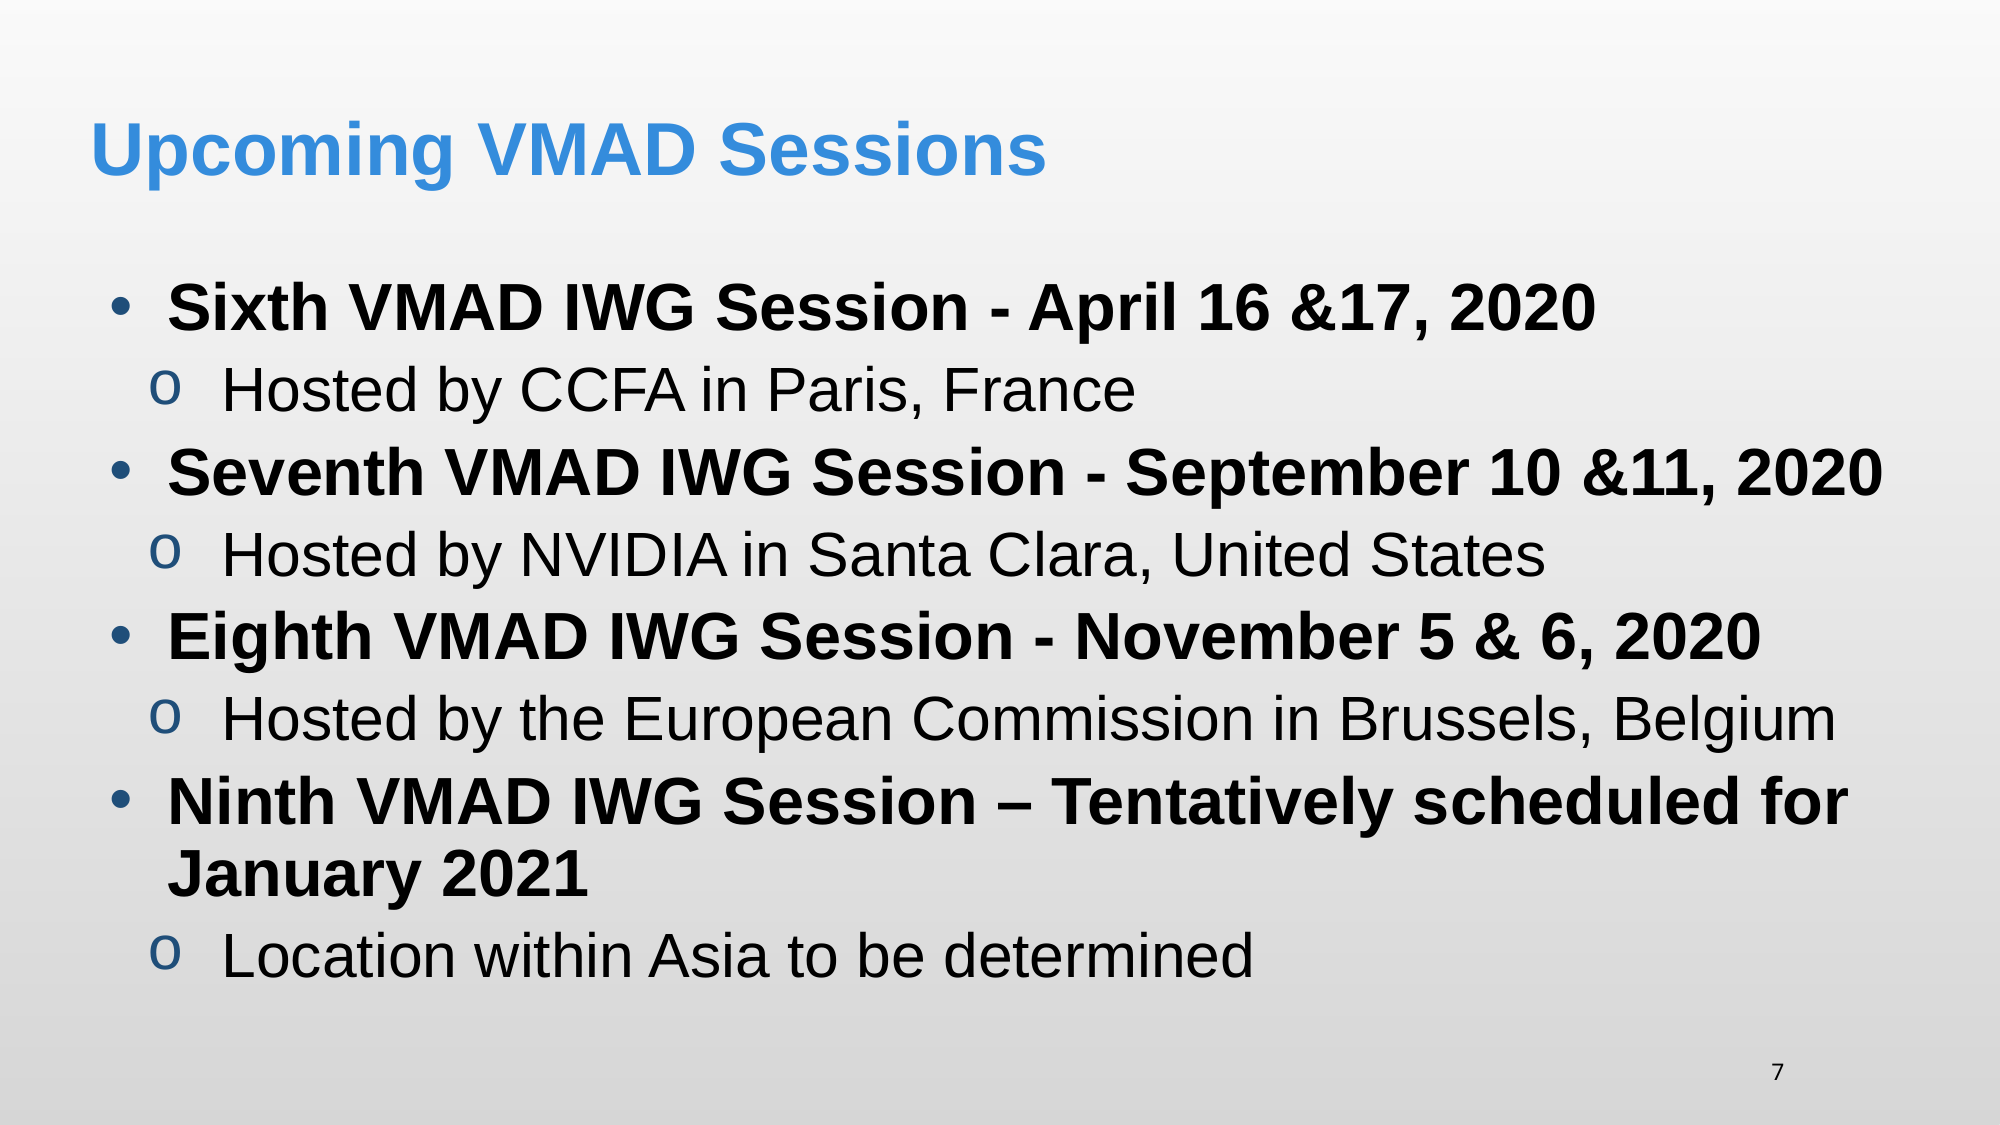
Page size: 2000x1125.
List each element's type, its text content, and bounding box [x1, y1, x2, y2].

title Upcoming VMAD Sessions [75, 55, 1125, 230]
list Sixth VMAD IWG Session - April 16 &17, 2020 Hosted by CCFA in Paris, France Seventh VMAD IWG Session - September 10 &11, 2020 Hosted by NVIDIA in Santa Clara, United States Eighth VMAD IWG Session - November 5 & 6, 2020 Hosted by the European Commission in Brussels, Belgium Ninth VMAD IWG Session – Tentatively scheduled for January 2021 Location within Asia to be determined [49, 966, 1940, 1058]
slide_number 7 [1612, 1058, 1800, 1088]
text_box [49, 230, 1963, 966]
